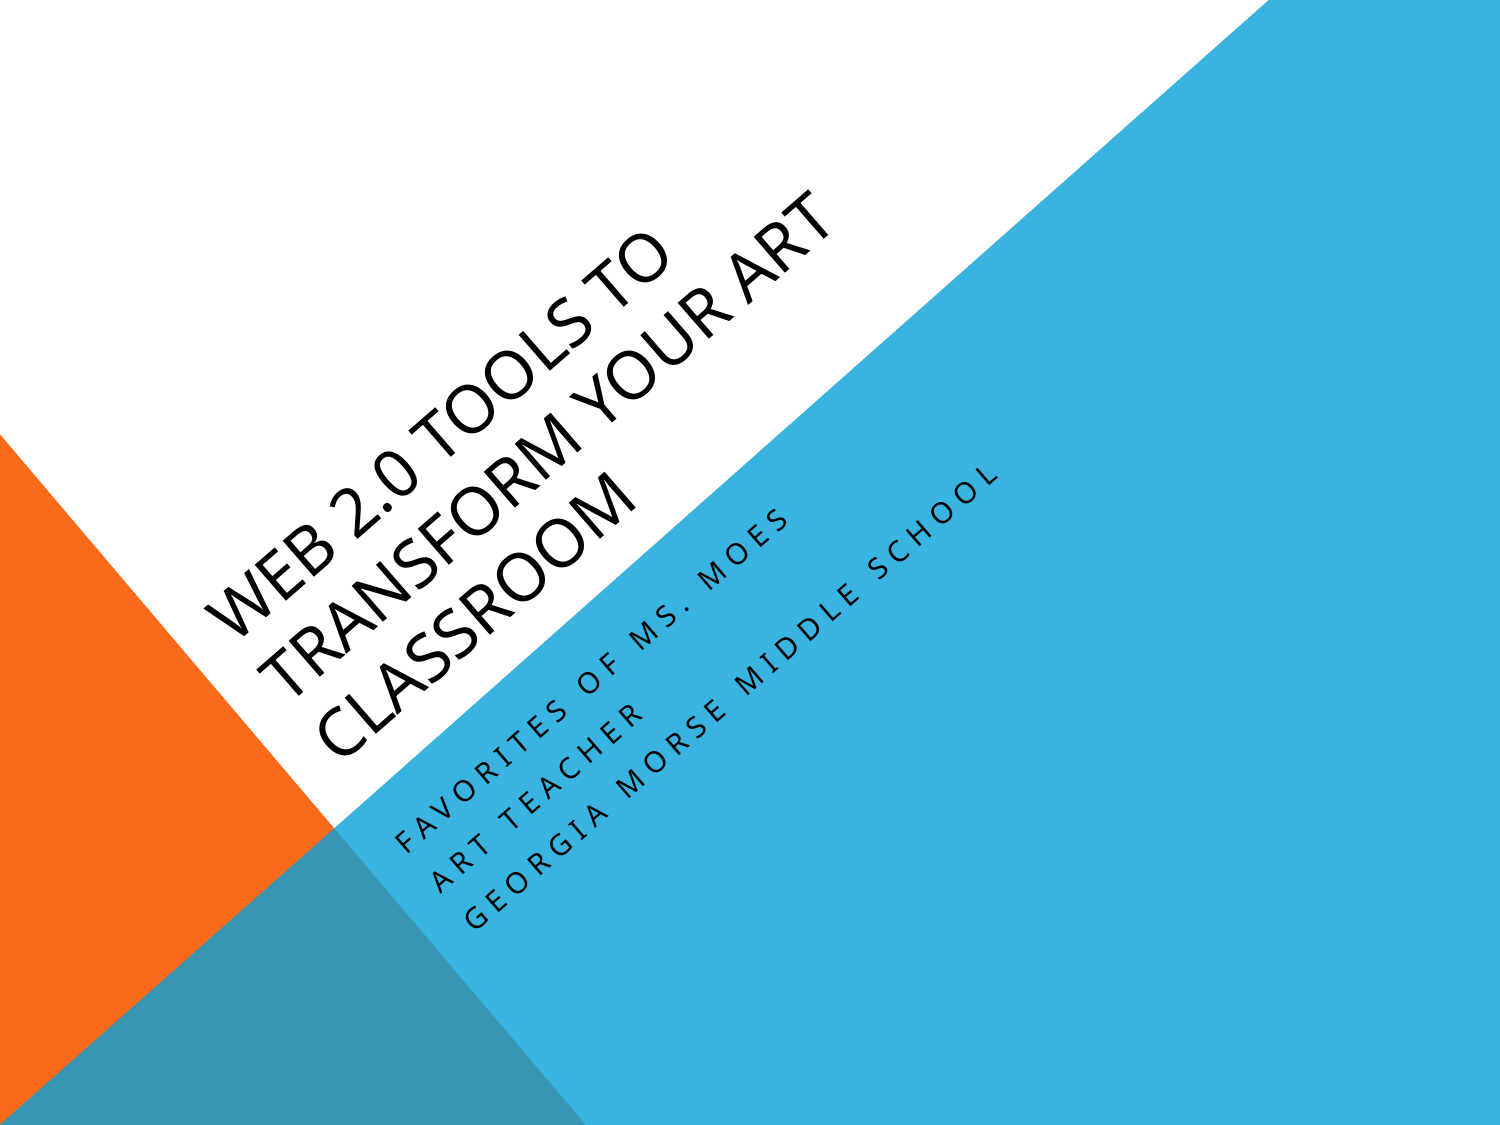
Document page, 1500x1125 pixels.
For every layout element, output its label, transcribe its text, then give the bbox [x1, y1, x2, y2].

subtitle Favorites of Ms. Moes Art teacher Georgia Morse Middle School [375, 141, 1308, 988]
title Web 2.0 Tools to Transform Your Art Classroom [208, 4, 1068, 788]
